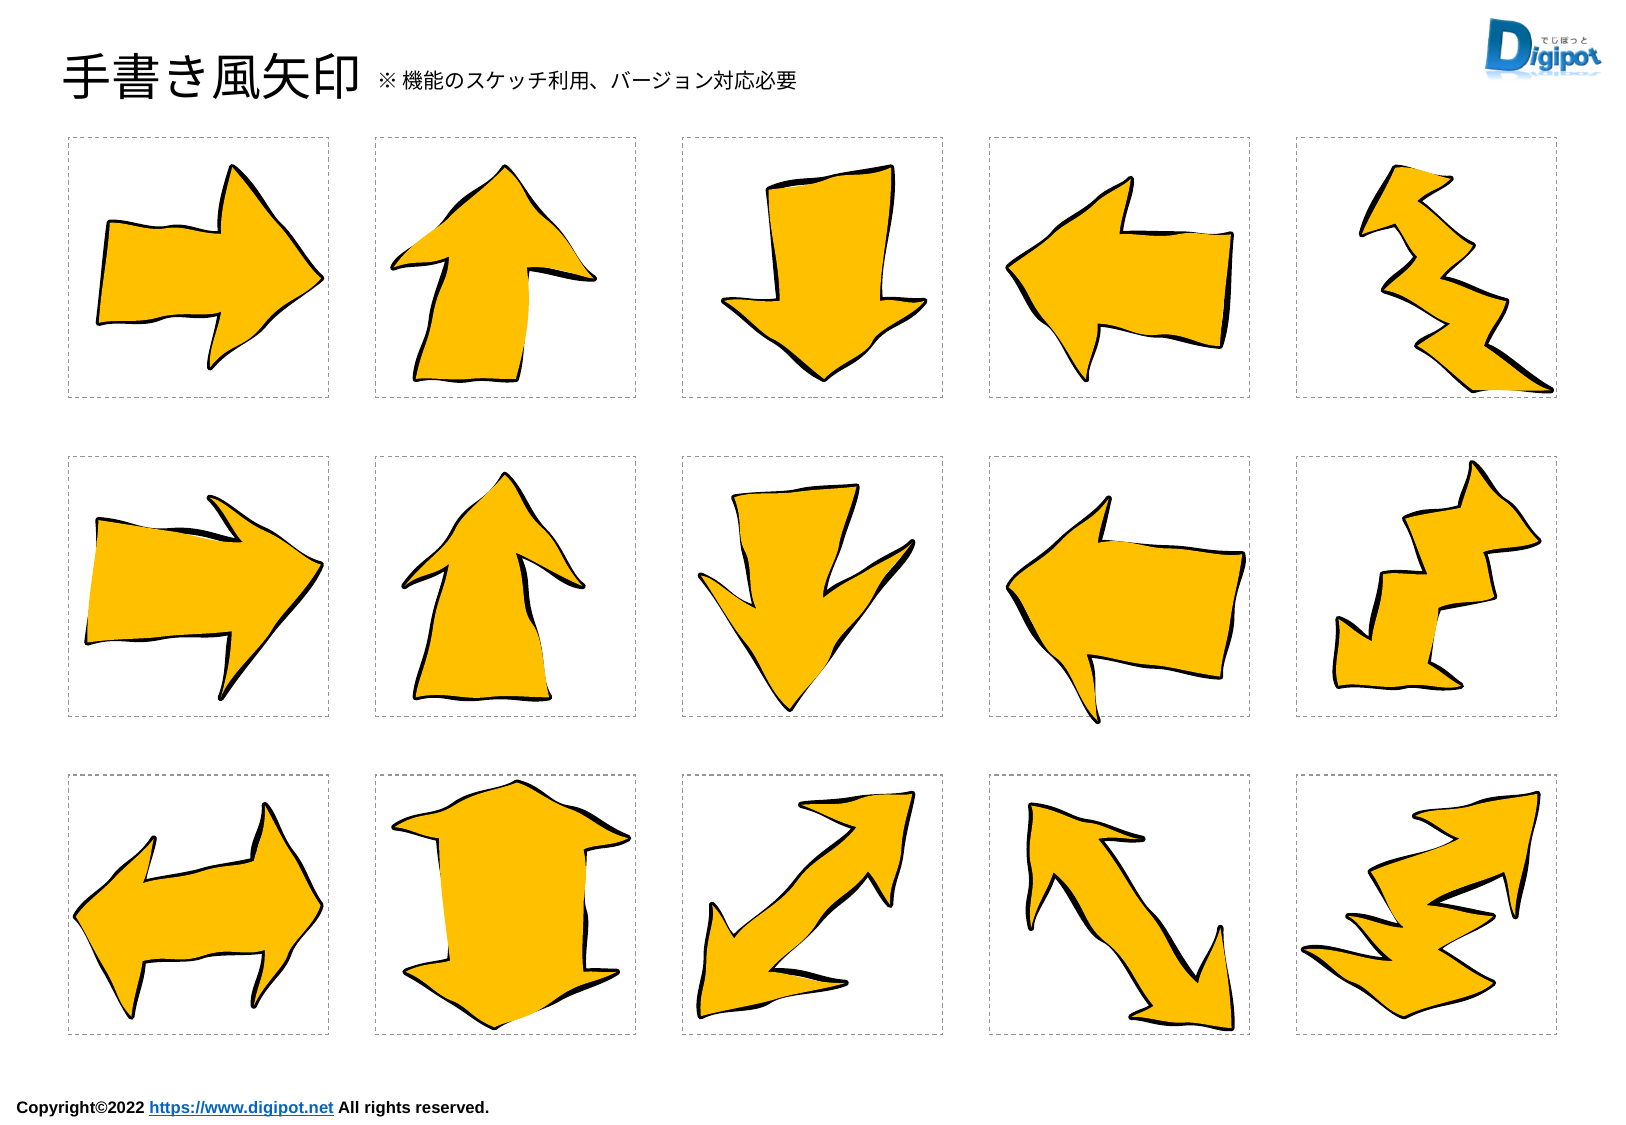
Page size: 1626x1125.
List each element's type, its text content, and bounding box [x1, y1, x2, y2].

text_box [700, 486, 913, 709]
text_box [1361, 167, 1551, 391]
picture [1485, 18, 1602, 82]
text_box [1028, 805, 1232, 1029]
text_box [1008, 498, 1243, 722]
text_box 手書き風矢印 [46, 38, 377, 113]
text_box [1303, 793, 1538, 1017]
text_box [1335, 463, 1539, 688]
text_box [393, 167, 594, 380]
text_box [404, 474, 583, 699]
text_box [75, 805, 321, 1017]
text_box ※機能のスケッチ利用、バージョン対応必要 [362, 59, 812, 100]
text_box [724, 167, 925, 379]
text_box [394, 782, 629, 1028]
text_box [87, 497, 321, 698]
text_box [699, 793, 913, 1017]
text_box [98, 167, 322, 368]
text_box [1008, 178, 1231, 380]
